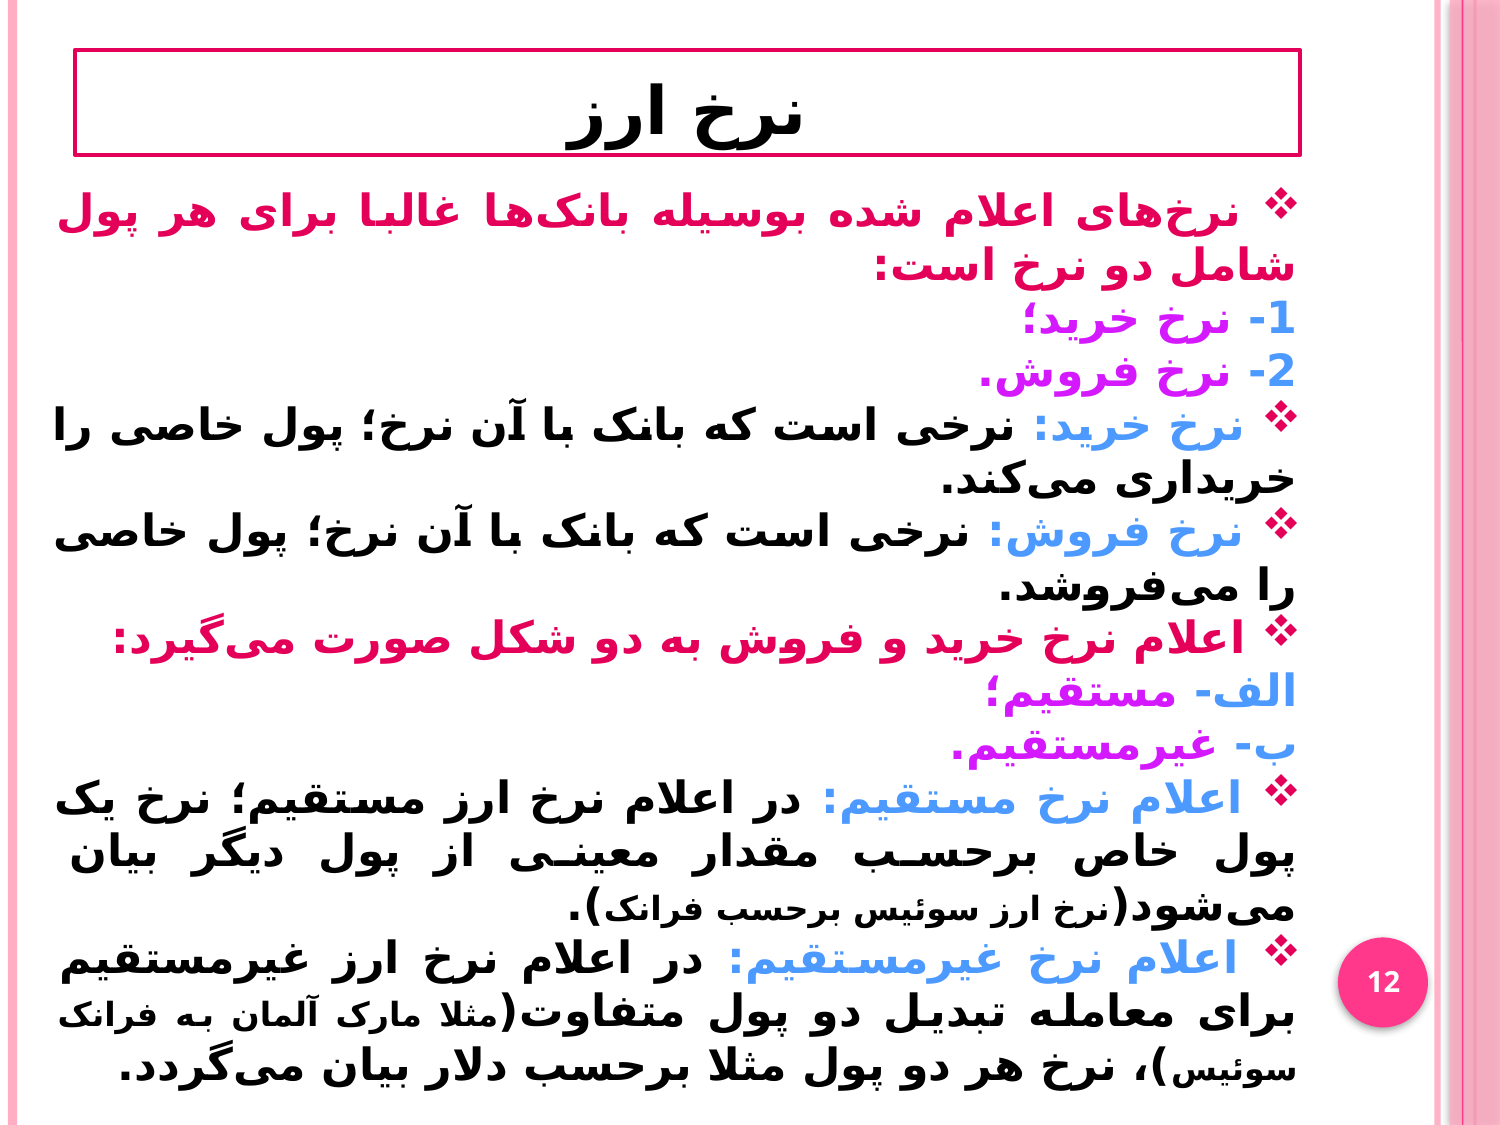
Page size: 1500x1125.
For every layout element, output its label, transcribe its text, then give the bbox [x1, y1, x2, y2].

slide_number 12 [1333, 940, 1434, 1027]
text_box نرخ ارز [73, 48, 1302, 157]
text_box نرخ‌های اعلام شده بوسیله بانک‌ها غالبا برای هر پول شامل دو نرخ است: 1- نرخ خرید؛ 2- نرخ فروش. نرخ خرید: نرخی است که بانک با آن نرخ؛ پول خاصی را خریداری می‌کند. نرخ فروش: نرخی است که بانک با آن نرخ؛ پول خاصی را می‌فروشد. اعلام نرخ خرید و فروش به دو شکل صورت می‌گیرد: الف- مستقیم؛ ب- غیرمستقیم. اعلام نرخ مستقیم: در اعلام نرخ ارز مستقیم؛ نرخ یک پول خاص برحسب مقدار معینی از پول دیگر بیان می‌شود(نرخ ارز سوئیس برحسب فرانک). اعلام نرخ غیرمستقیم: در اعلام نرخ ارز غیرمستقیم برای معامله تبدیل دو پول متفاوت(مثلا مارک آلمان به فرانک سوئیس)، نرخ هر دو پول مثلا برحسب دلار بیان می‌گردد. [37, 174, 1313, 1100]
